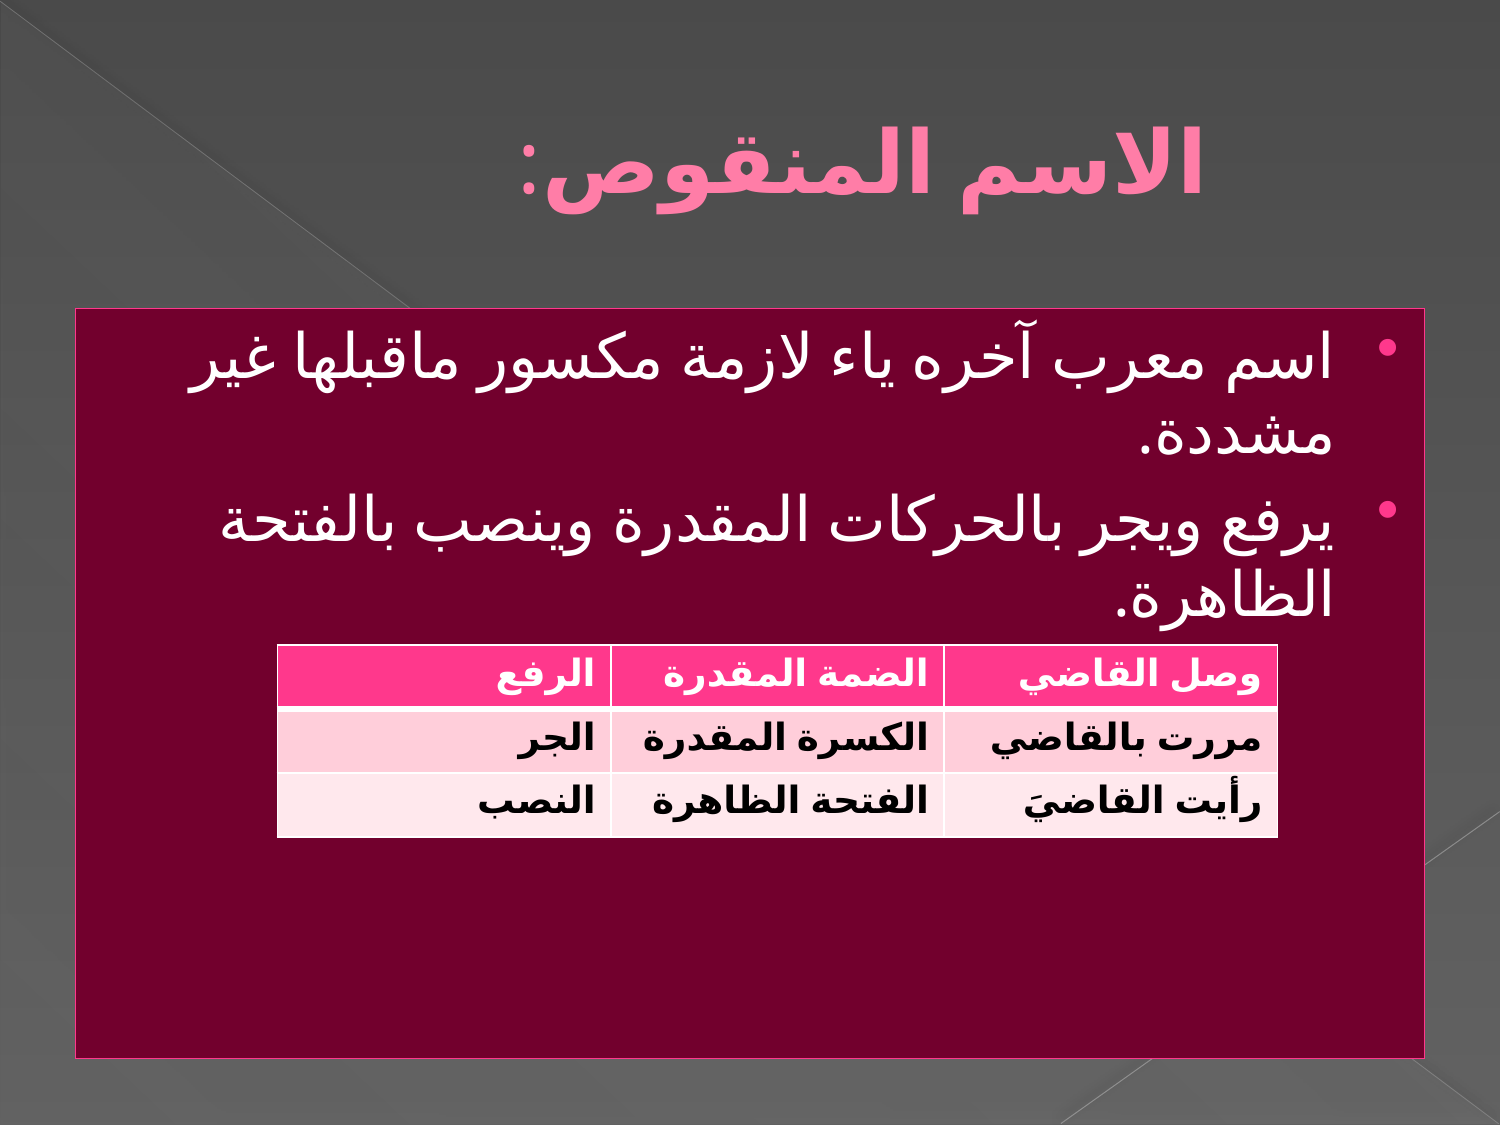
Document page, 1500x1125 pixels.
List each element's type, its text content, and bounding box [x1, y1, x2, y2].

table_header الضمة المقدرة [612, 646, 943, 706]
table_cell الكسرة المقدرة [612, 712, 943, 772]
table_cell الجر [278, 712, 610, 772]
table_header وصل القاضي [945, 646, 1277, 706]
table_cell النصب [278, 774, 610, 836]
table_cell مررت بالقاضي [945, 712, 1277, 772]
table_cell رأيت القاضيَ [945, 774, 1277, 836]
title الاسم المنقوص: [501, 43, 1425, 274]
table_header الرفع [278, 646, 610, 706]
list اسم معرب آخره ياء لازمة مكسور ماقبلها غير مشددة. يرفع ويجر بالحركات المقدرة وينصب بالفتحة الظاهرة. [75, 308, 1425, 1059]
table_cell الفتحة الظاهرة [612, 774, 943, 836]
